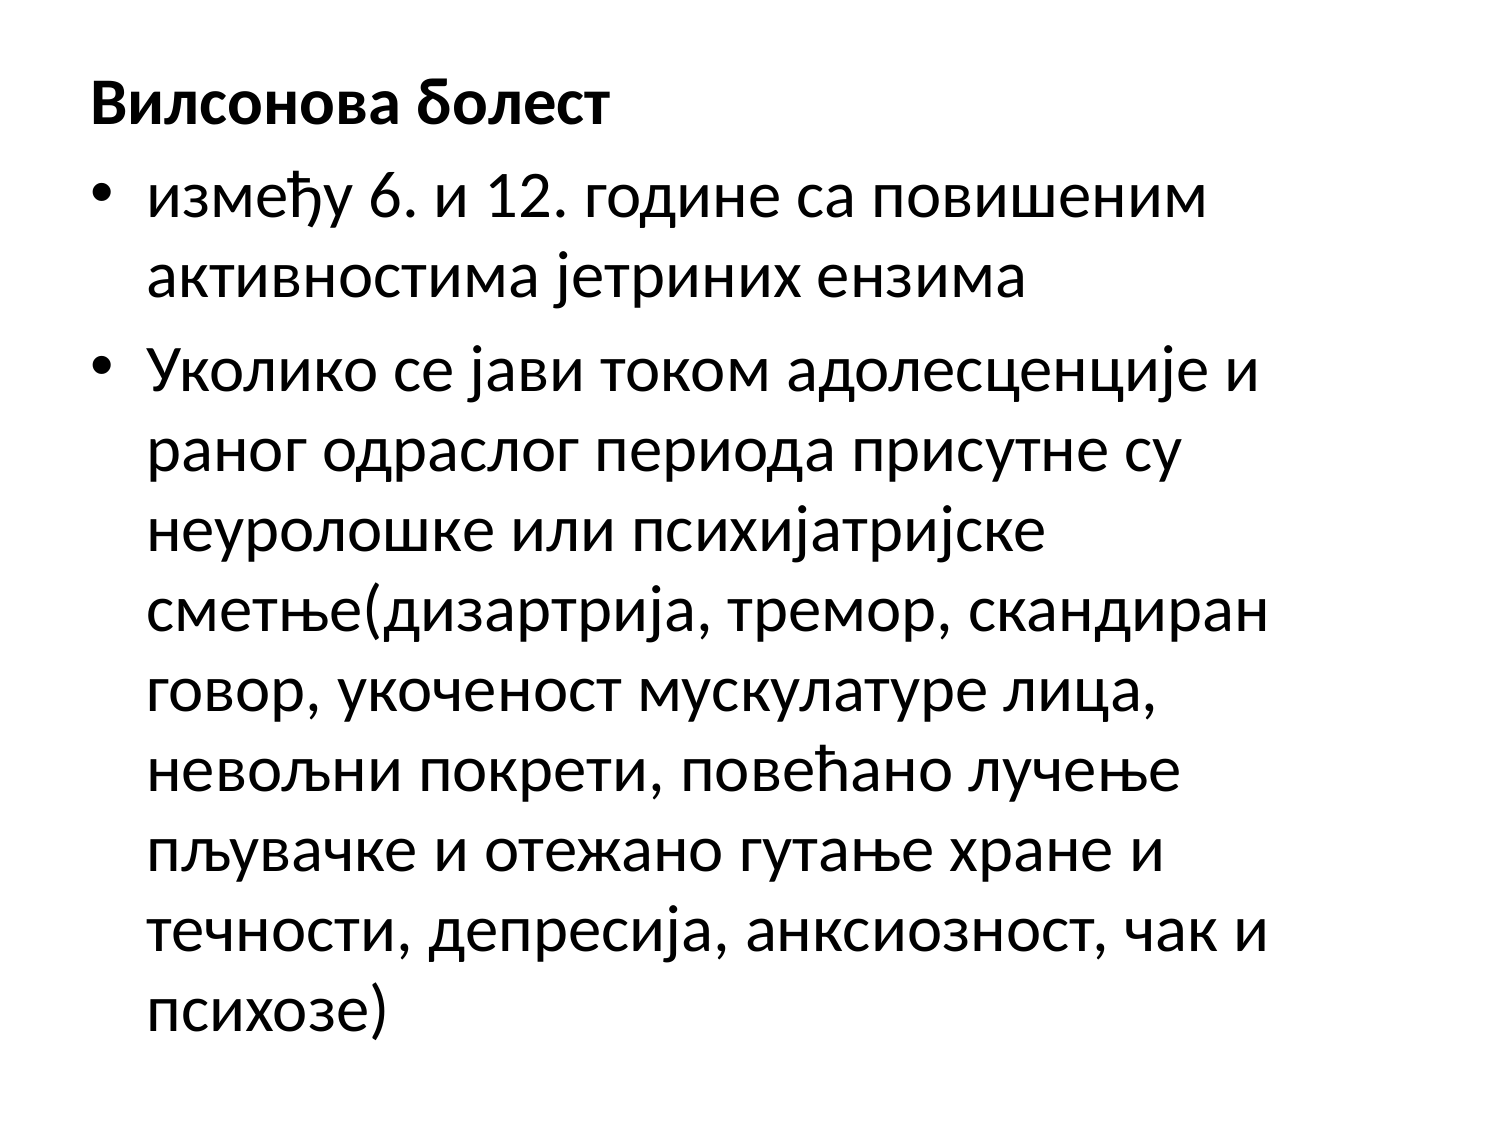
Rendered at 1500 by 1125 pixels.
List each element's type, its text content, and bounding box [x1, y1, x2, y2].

list Вилсонова болест између 6. и 12. године са повишеним активностима јетриних ензима Уколико се јави током адолесценције и раног одраслог периода присутне су неуролошке или психијатријске сметње(дизартрија, тремор, скандиран говор, укоченост мускулатуре лица, невољни покрети, повећано лучење пљувачке и отежано гутање хране и течности, депресија, анксиозност, чак и психозе) [75, 50, 1425, 1088]
